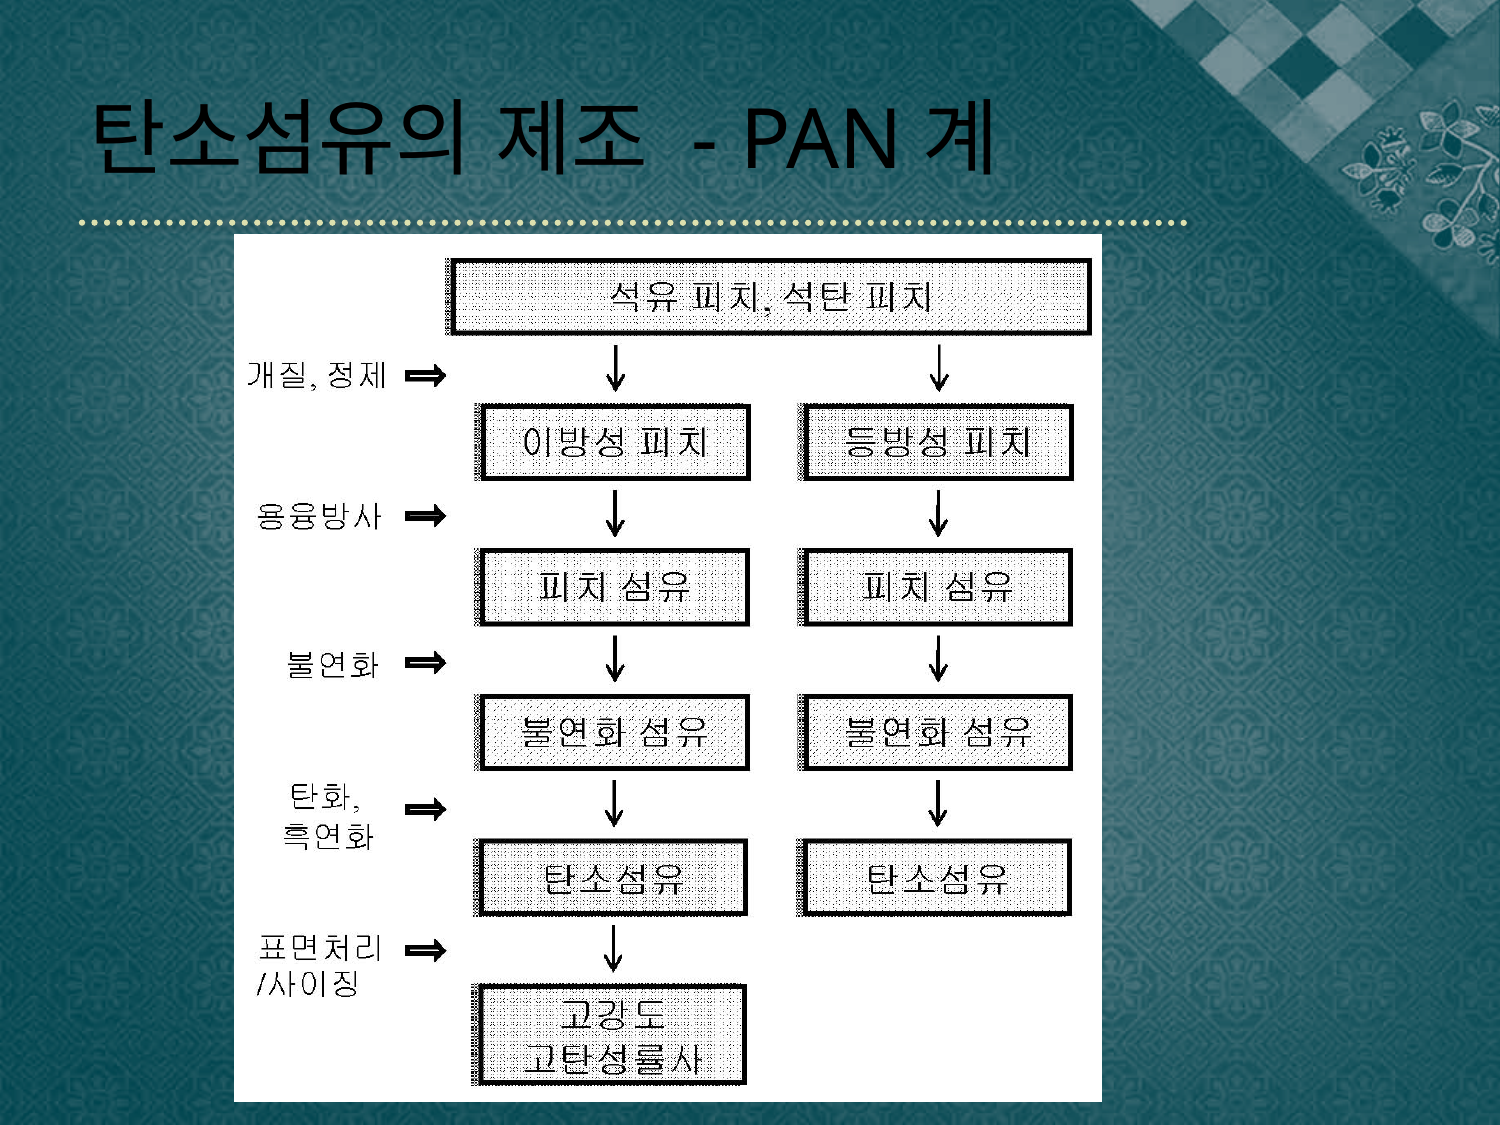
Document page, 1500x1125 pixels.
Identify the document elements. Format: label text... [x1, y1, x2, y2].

picture [234, 234, 1102, 1102]
title 탄소섬유의 제조 - PAN계 [75, 58, 1219, 211]
